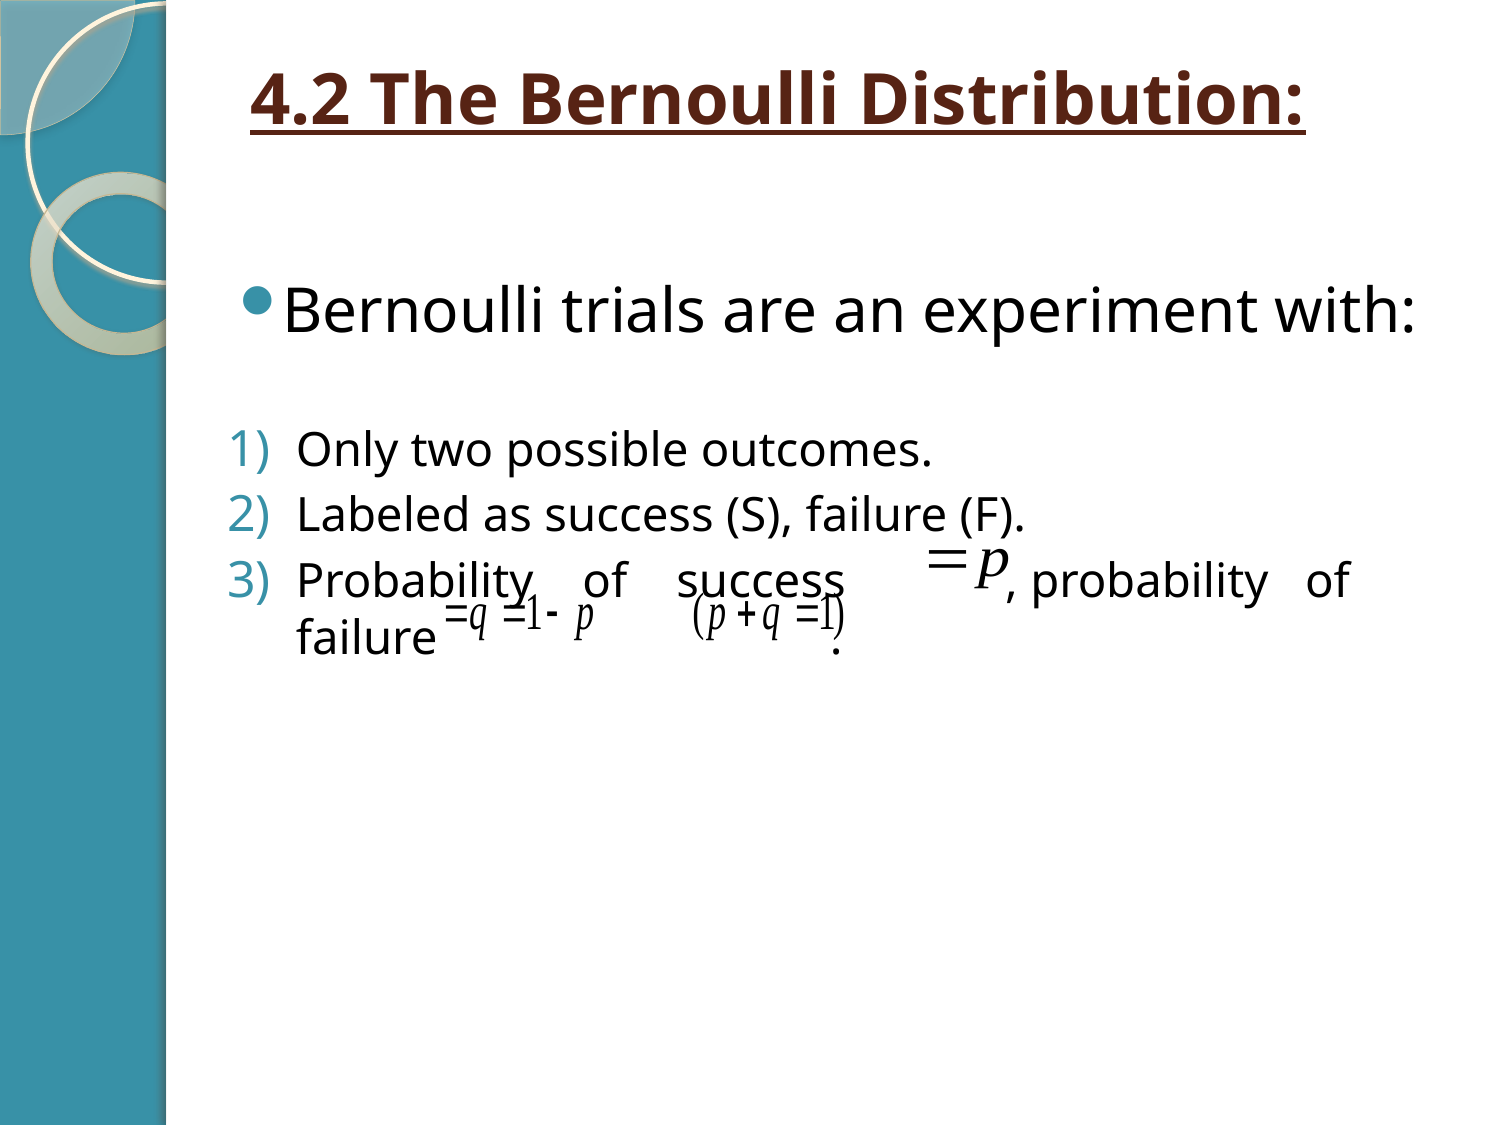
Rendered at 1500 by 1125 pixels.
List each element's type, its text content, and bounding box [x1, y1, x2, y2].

list Bernoulli trials are an experiment with: Only two possible outcomes. Labeled as success (S), failure (F). Probability of success , probability of failure . [212, 262, 1438, 725]
title 4.2 The Bernoulli Distribution: [235, 45, 1466, 233]
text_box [437, 580, 851, 652]
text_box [912, 537, 1026, 601]
